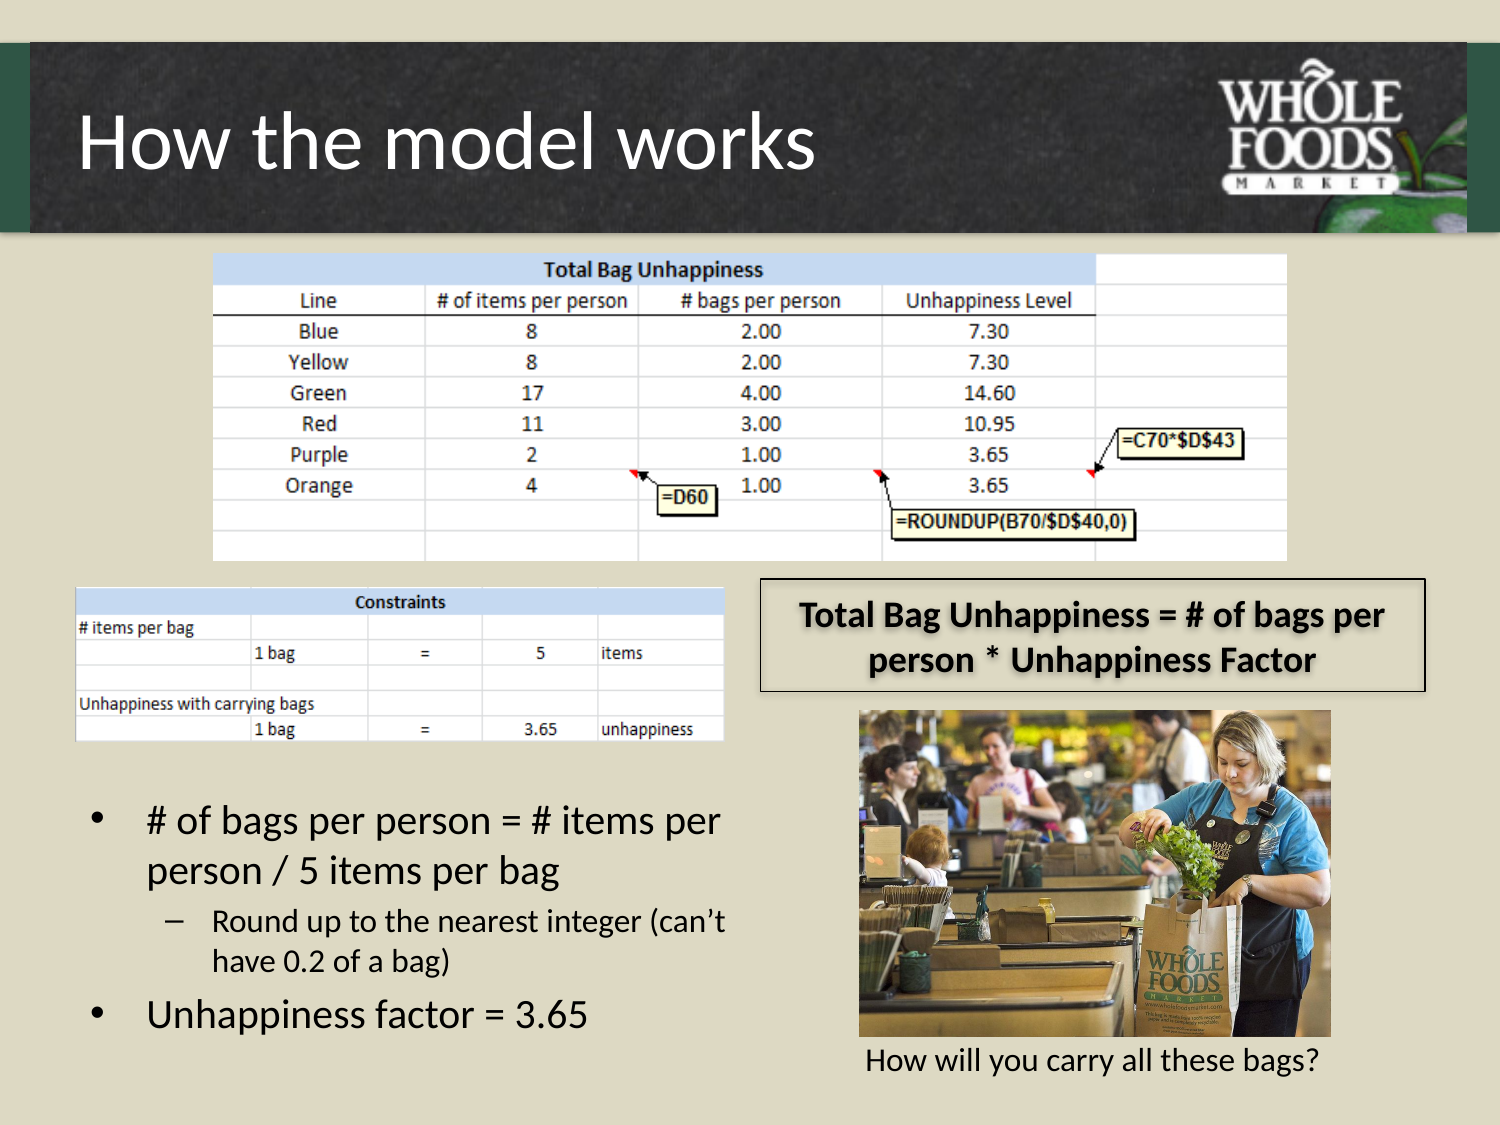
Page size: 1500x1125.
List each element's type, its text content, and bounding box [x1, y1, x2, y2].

text_box Total Bag Unhappiness = # of bags per person * Unhappiness Factor [760, 578, 1426, 692]
picture [858, 710, 1332, 1037]
list # of bags per person = # items per person / 5 items per bag Round up to the nearest integer (can’t have 0.2 of a bag) Unhappiness factor = 3.65 [75, 738, 750, 1092]
picture [213, 253, 1287, 561]
picture [30, 42, 1467, 233]
title How the model works [62, 74, 1413, 198]
picture [74, 587, 725, 742]
text_box How will you carry all these bags? [831, 1030, 1355, 1086]
